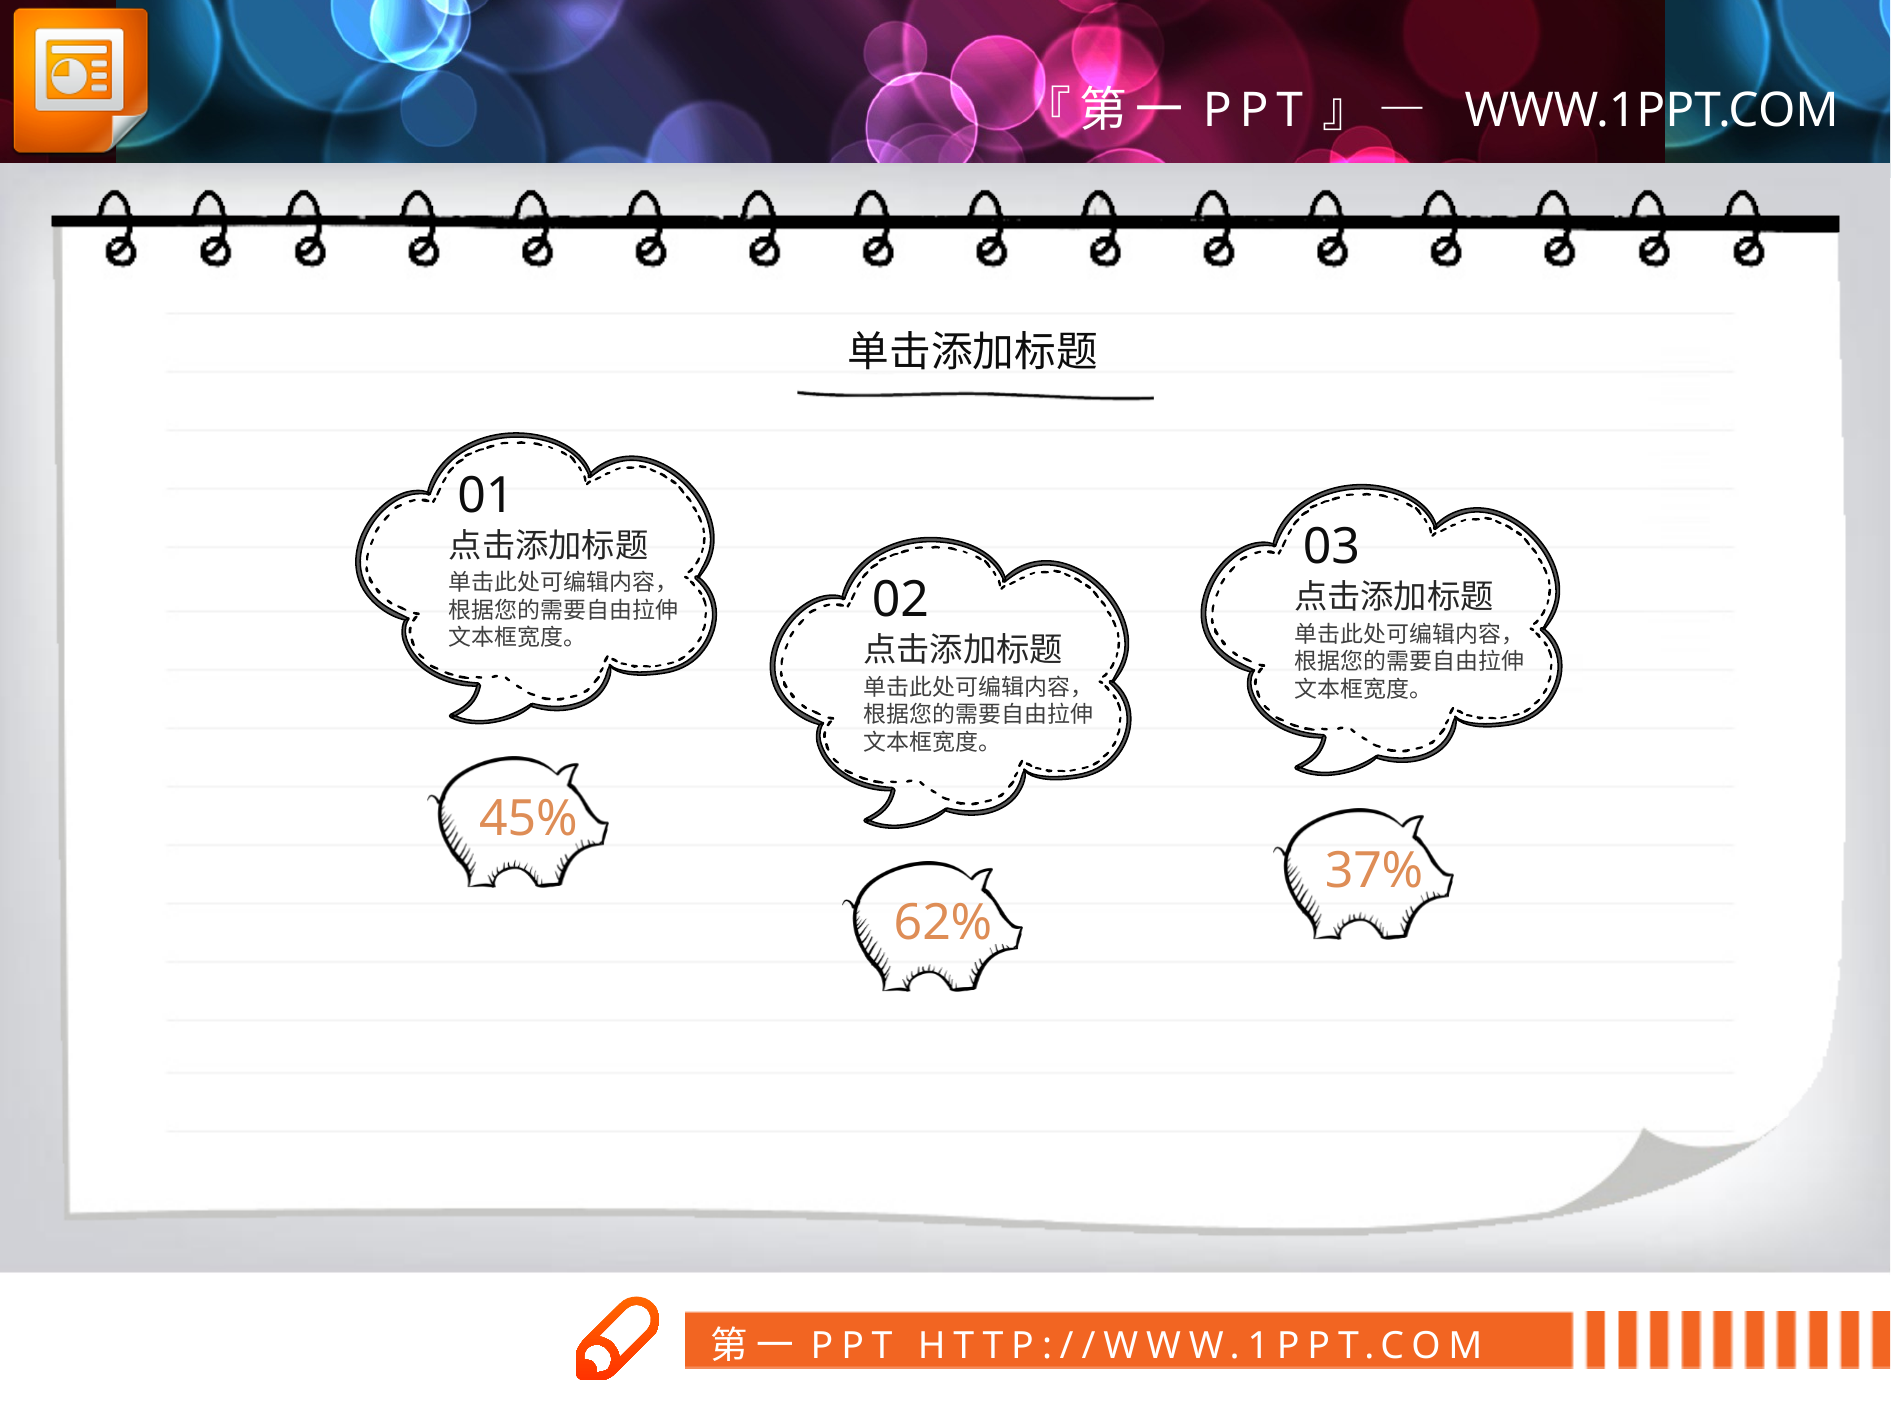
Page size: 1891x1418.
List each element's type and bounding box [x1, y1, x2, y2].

picture [0, 0, 1891, 1275]
text_box [410, 741, 621, 900]
text_box [768, 535, 1139, 833]
text_box [1199, 483, 1570, 780]
text_box [1256, 793, 1466, 952]
text_box [354, 431, 725, 728]
text_box [825, 845, 1035, 1005]
text_box [797, 317, 1155, 413]
picture [685, 1311, 1891, 1369]
